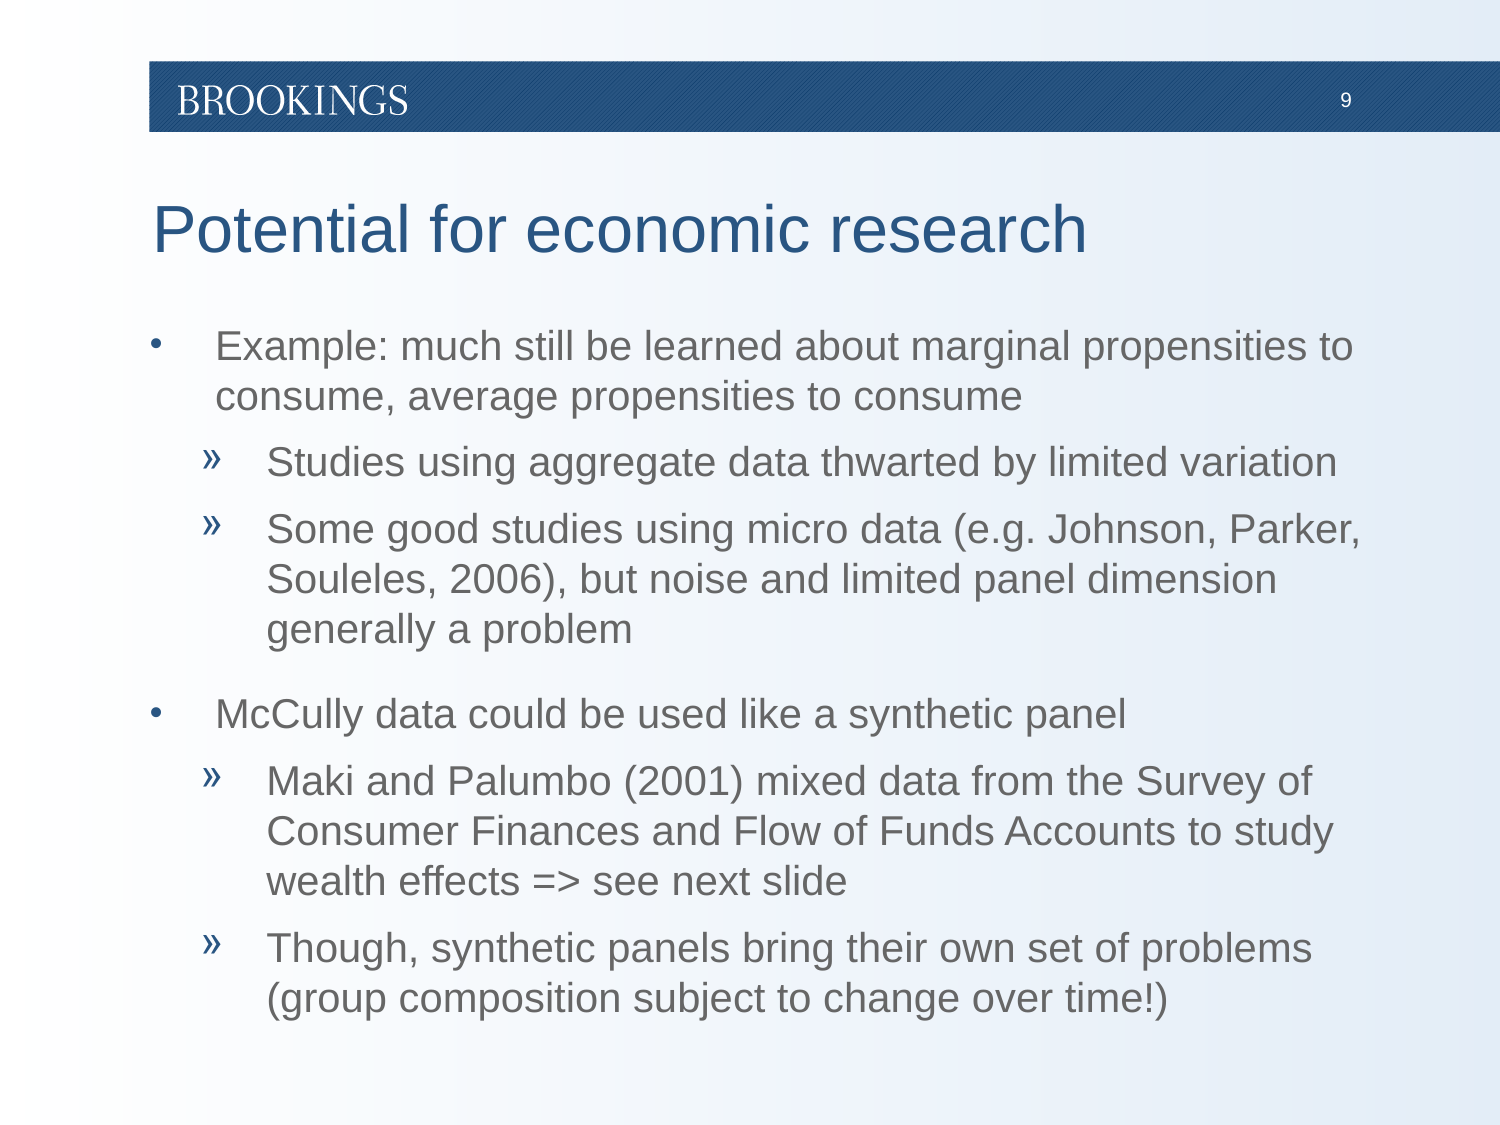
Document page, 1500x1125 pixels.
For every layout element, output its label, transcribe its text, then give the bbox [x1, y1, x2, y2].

picture [178, 85, 407, 115]
title Potential for economic research [146, 140, 1451, 312]
list Example: much still be learned about marginal propensities to consume, average propensities to consume Studies using aggregate data thwarted by limited variation Some good studies using micro data (e.g. Johnson, Parker, Souleles, 2006), but noise and limited panel dimension generally a problem McCully data could be used like a synthetic panel Maki and Palumbo (2001) mixed data from the Survey of Consumer Finances and Flow of Funds Accounts to study wealth effects => see next slide Though, synthetic panels bring their own set of problems (group composition subject to change over time!) [111, 311, 1413, 976]
